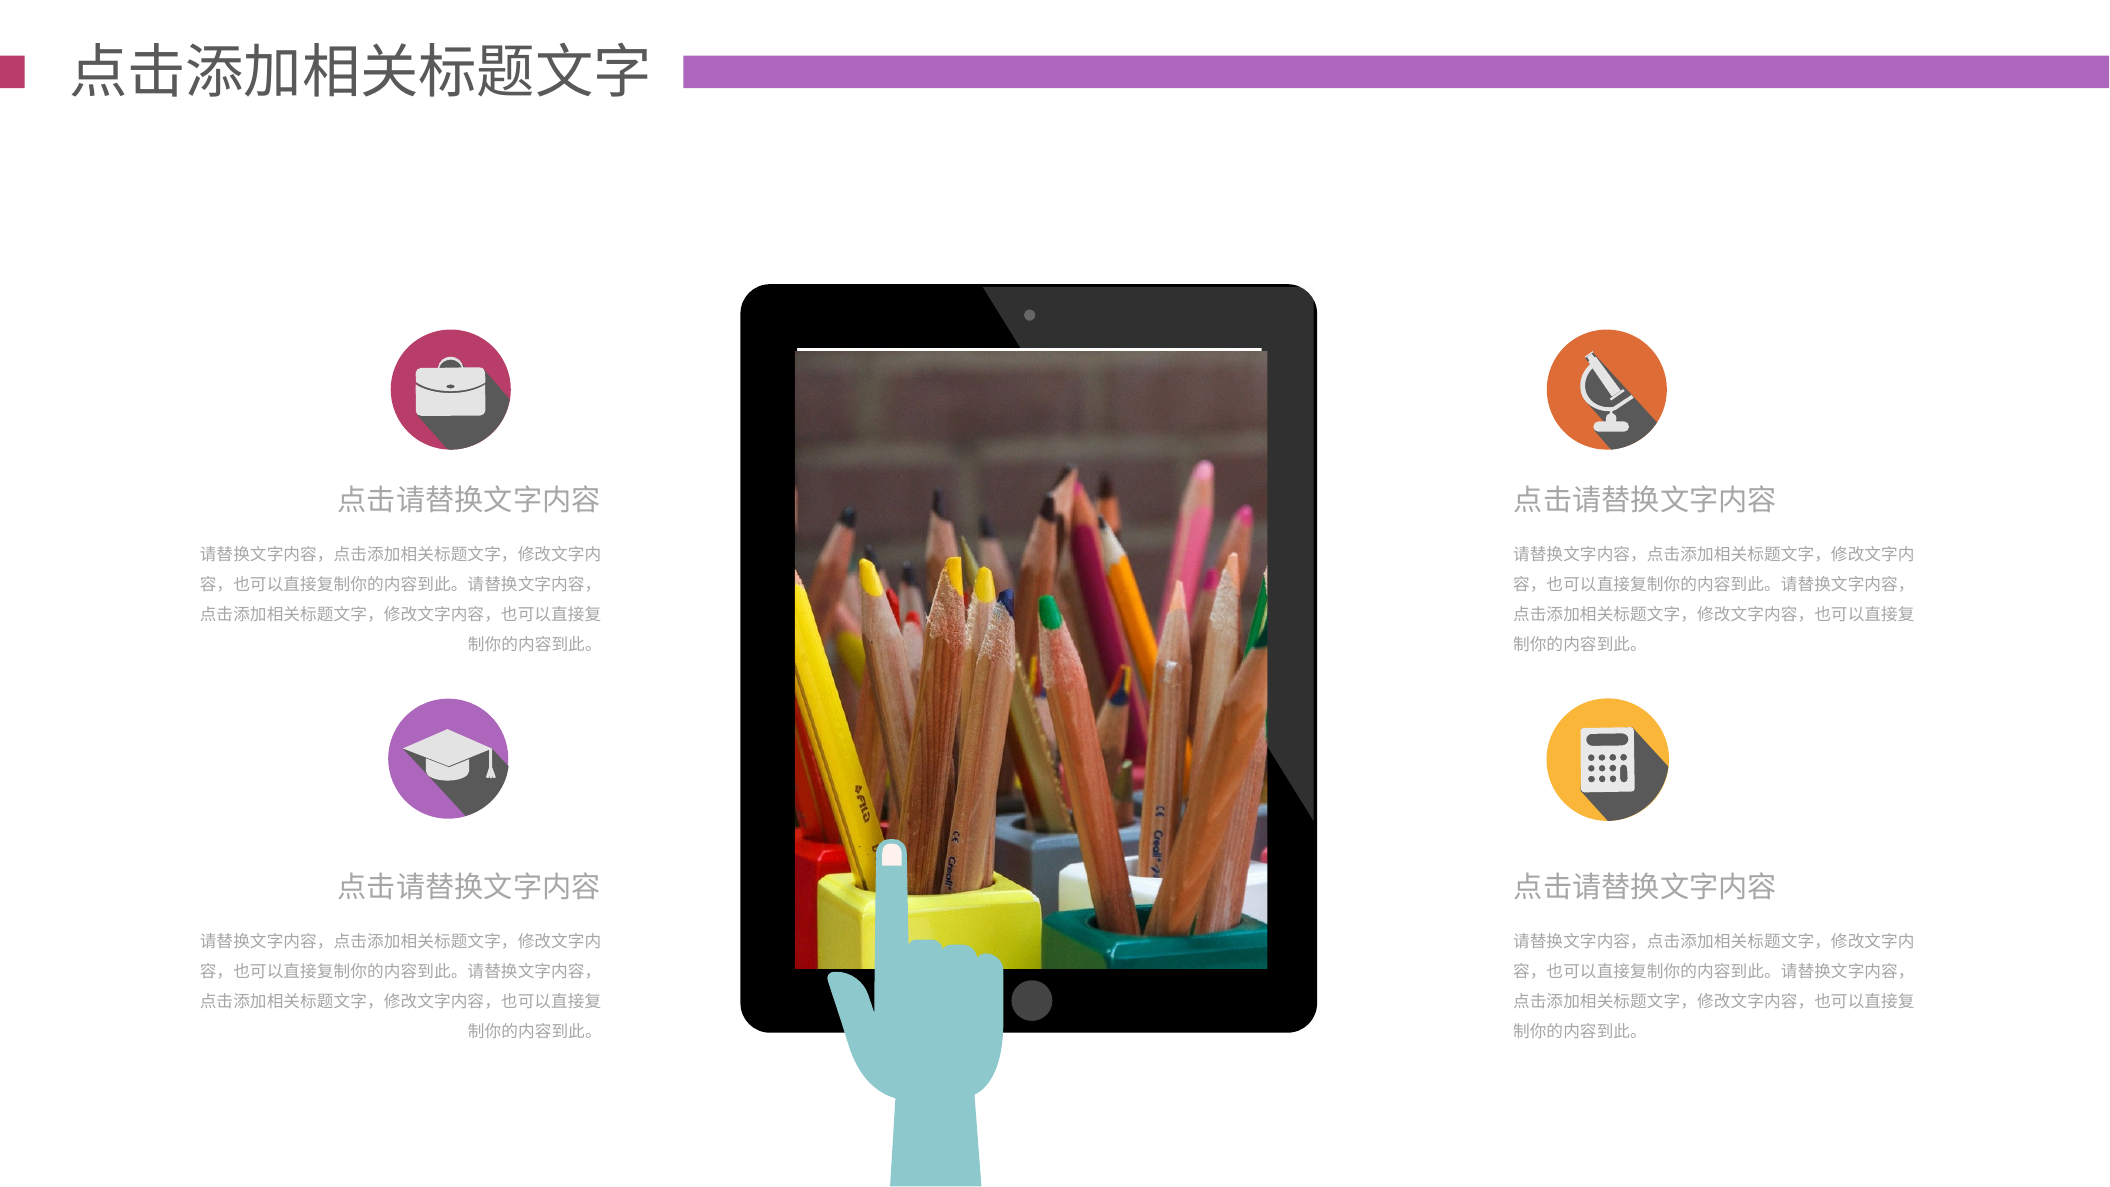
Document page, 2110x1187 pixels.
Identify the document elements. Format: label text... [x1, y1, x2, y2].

text_box 点击请替换文字内容 [321, 860, 618, 912]
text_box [388, 698, 509, 819]
text_box 请替换文字内容，点击添加相关标题文字，修改文字内容，也可以直接复制你的内容到此。请替换文字内容，点击添加相关标题文字，修改文字内容，也可以直接复制你的内容到此。 [173, 525, 619, 662]
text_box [827, 839, 1004, 1187]
text_box 请替换文字内容，点击添加相关标题文字，修改文字内容，也可以直接复制你的内容到此。请替换文字内容，点击添加相关标题文字，修改文字内容，也可以直接复制你的内容到此。 [173, 912, 619, 1049]
text_box 请替换文字内容，点击添加相关标题文字，修改文字内容，也可以直接复制你的内容到此。请替换文字内容，点击添加相关标题文字，修改文字内容，也可以直接复制你的内容到此。 [1496, 912, 1942, 1049]
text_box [390, 329, 511, 450]
text_box 点击添加相关标题文字 [54, 26, 667, 112]
text_box 点击请替换文字内容 [321, 472, 618, 524]
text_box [740, 284, 1318, 1033]
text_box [1546, 698, 1670, 821]
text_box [1546, 329, 1667, 450]
text_box 点击请替换文字内容 [1497, 860, 1794, 912]
text_box 请替换文字内容，点击添加相关标题文字，修改文字内容，也可以直接复制你的内容到此。请替换文字内容，点击添加相关标题文字，修改文字内容，也可以直接复制你的内容到此。 [1496, 525, 1942, 662]
text_box 点击请替换文字内容 [1497, 472, 1794, 524]
